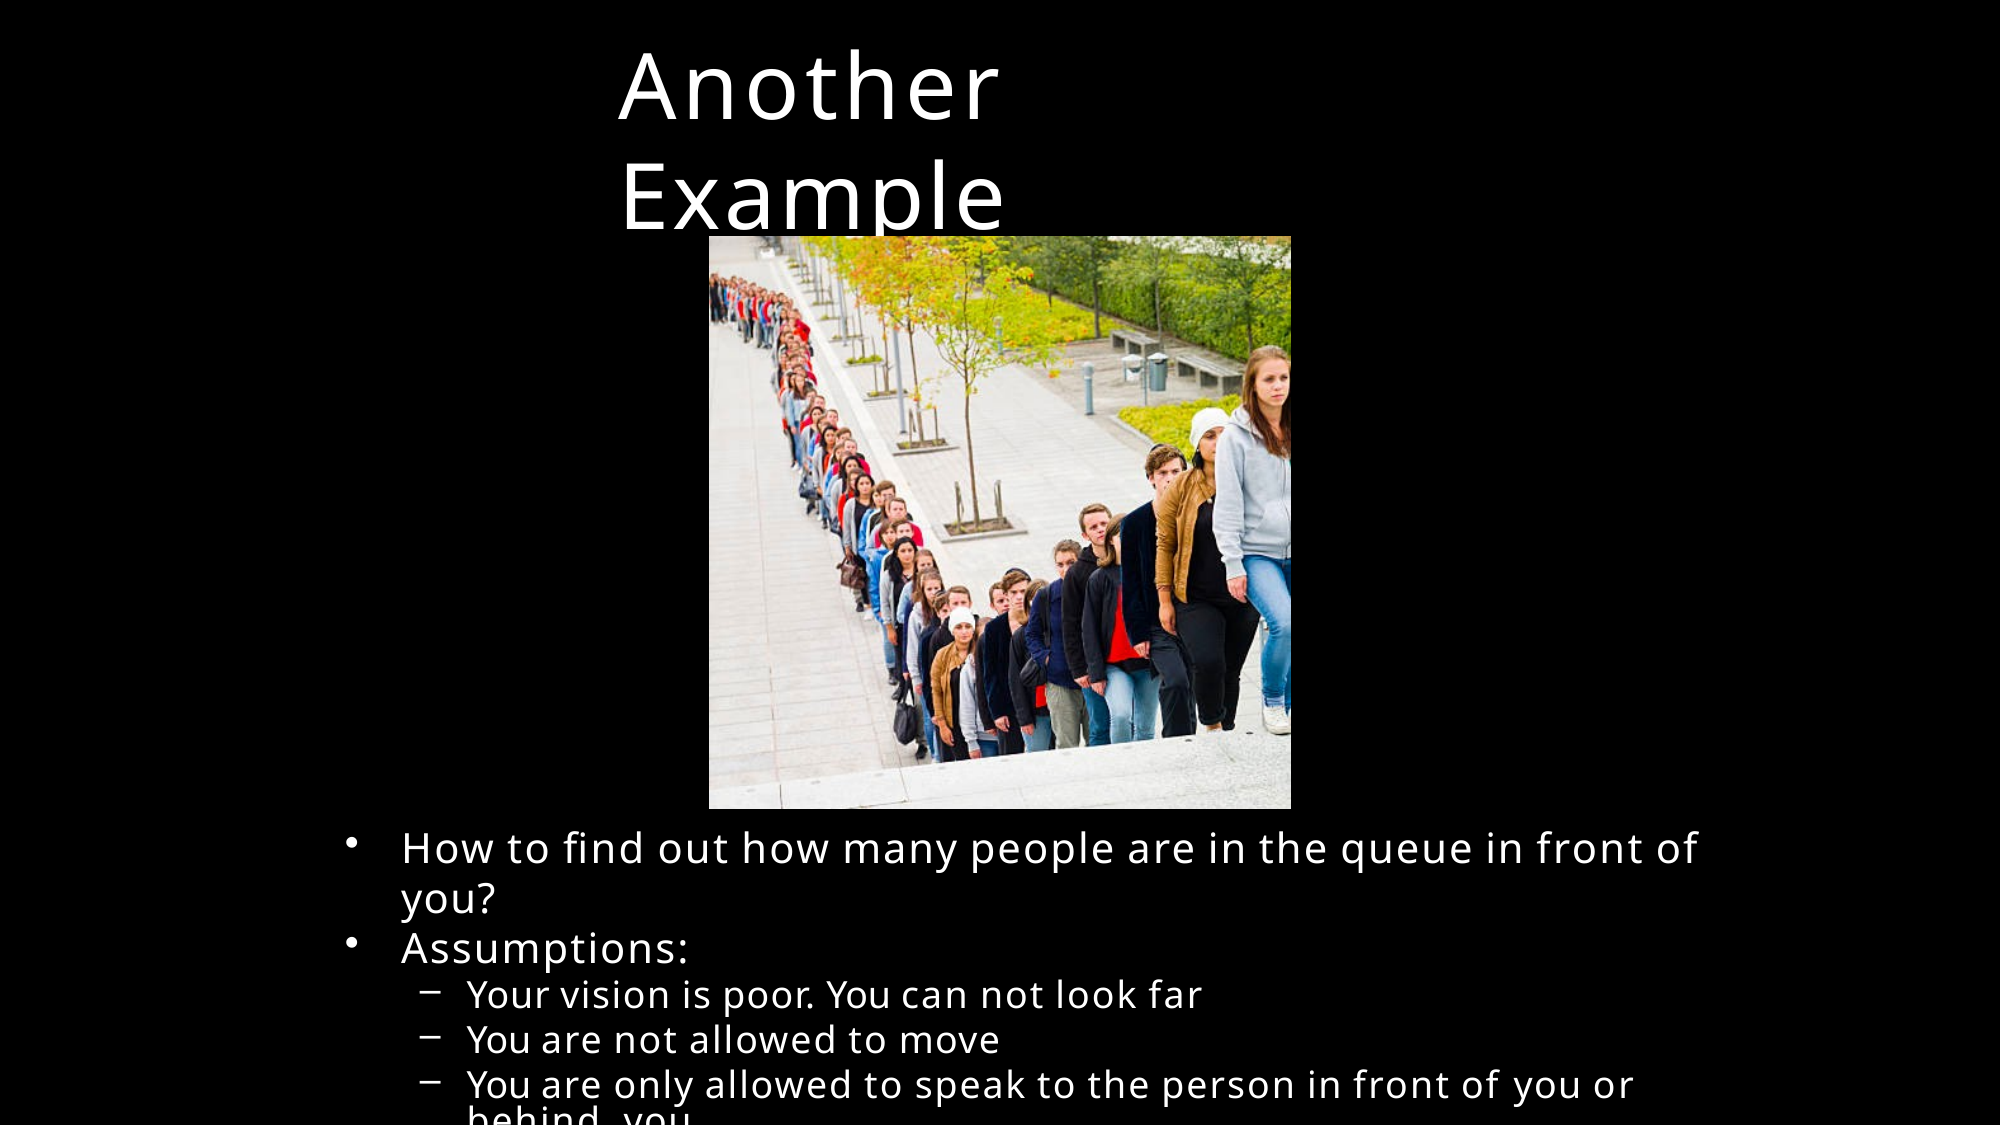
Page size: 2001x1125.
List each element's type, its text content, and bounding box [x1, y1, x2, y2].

text_box How to find out how many people are in the queue in front of you? Assumptions: Your vision is poor. You can not look far You are not allowed to move You are only allowed to speak to the person in front of you or behind you [342, 820, 1721, 1125]
picture [709, 236, 1291, 809]
title Another Example [616, 25, 1384, 248]
